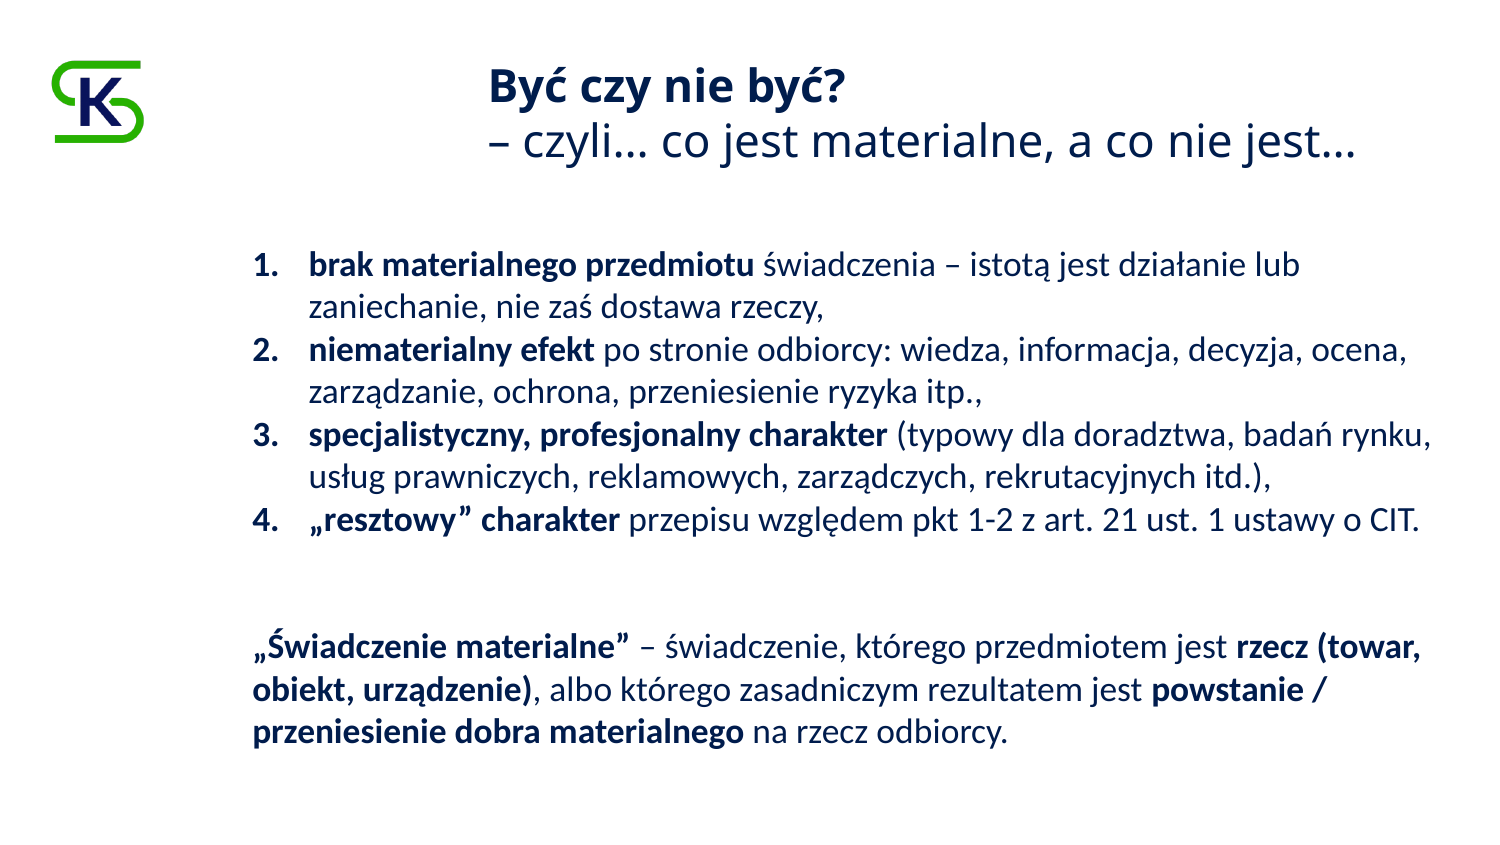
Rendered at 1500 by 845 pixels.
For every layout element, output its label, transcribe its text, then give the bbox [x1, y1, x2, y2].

title Być czy nie być? – czyli… co jest materialne, a co nie jest… [487, 57, 1500, 169]
picture [49, 45, 151, 145]
text_box brak materialnego przedmiotu świadczenia – istotą jest działanie lub zaniechanie, nie zaś dostawa rzeczy, niematerialny efekt po stronie odbiorcy: wiedza, informacja, decyzja, ocena, zarządzanie, ochrona, przeniesienie ryzyka itp., specjalistyczny, profesjonalny charakter (typowy dla doradztwa, badań rynku, usług prawniczych, reklamowych, zarządczych, rekrutacyjnych itd.), „resztowy” charakter przepisu względem pkt 1-2 z art. 21 ust. 1 ustawy o CIT. „Świadczenie materialne” – świadczenie, którego przedmiotem jest rzecz (towar, obiekt, urządzenie), albo którego zasadniczym rezultatem jest powstanie / przeniesienie dobra materialnego na rzecz odbiorcy. [237, 233, 1450, 785]
